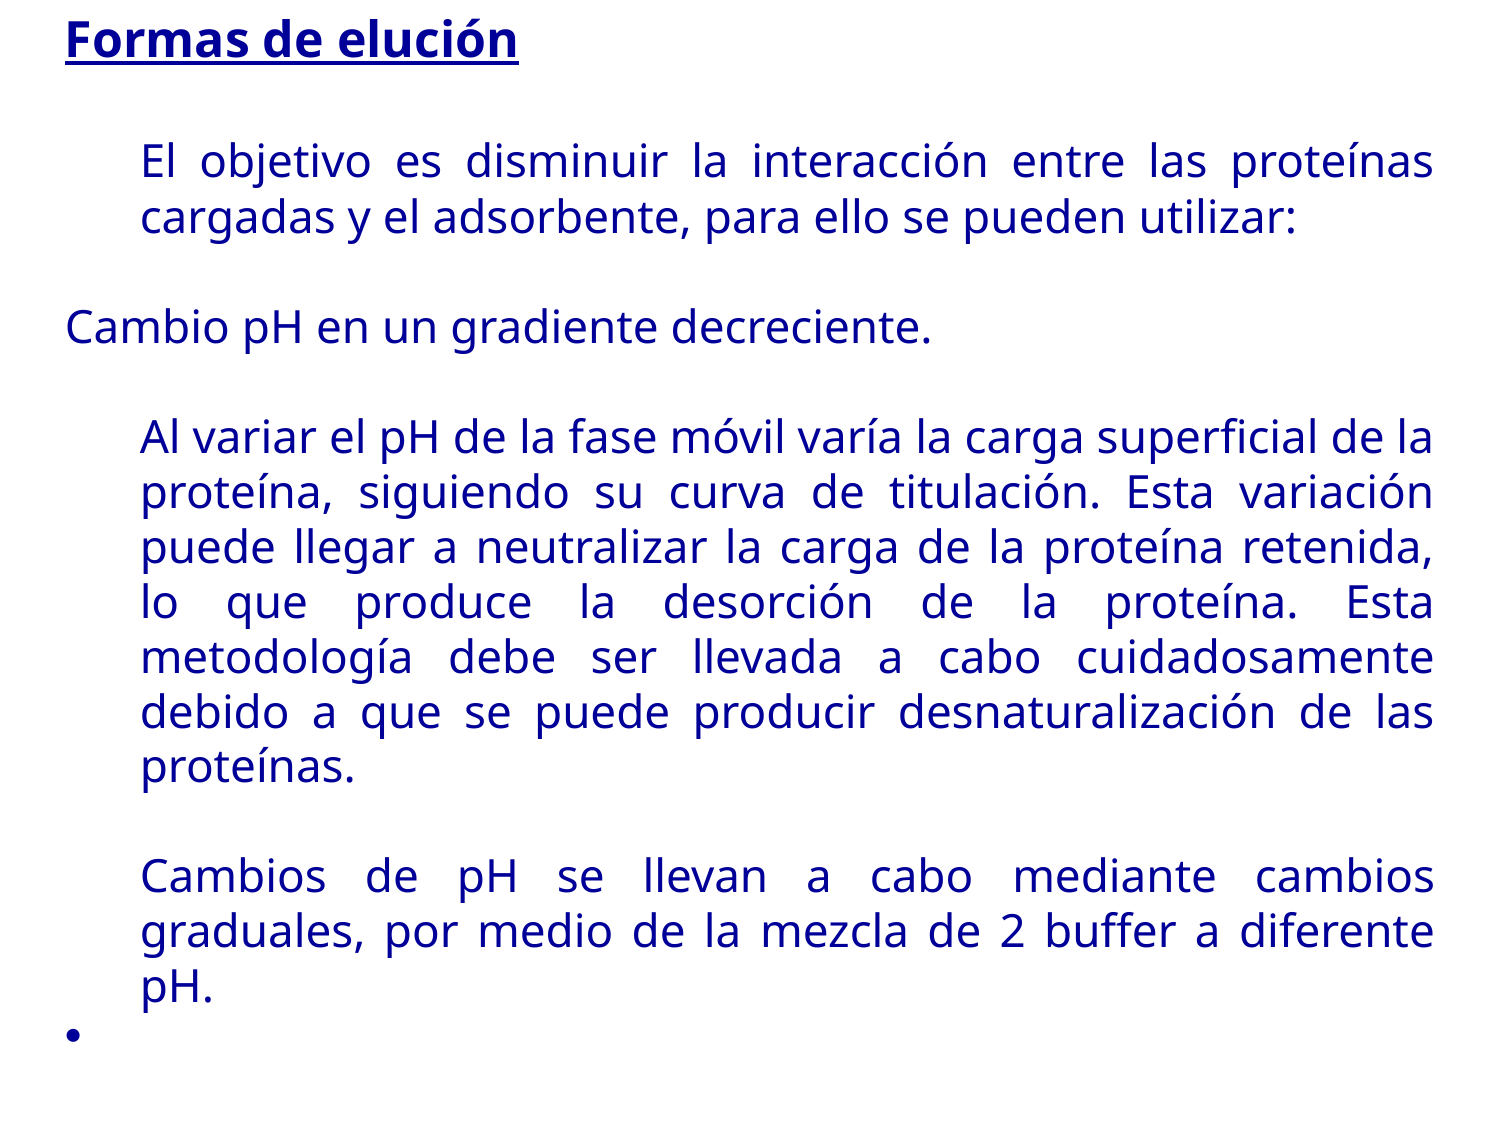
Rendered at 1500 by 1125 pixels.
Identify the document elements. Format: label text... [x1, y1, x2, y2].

text_box Formas de elución El objetivo es disminuir la interacción entre las proteínas cargadas y el adsorbente, para ello se pueden utilizar: Cambio pH en un gradiente decreciente. Al variar el pH de la fase móvil varía la carga superficial de la proteína, siguiendo su curva de titulación. Esta variación puede llegar a neutralizar la carga de la proteína retenida, lo que produce la desorción de la proteína. Esta metodología debe ser llevada a cabo cuidadosamente debido a que se puede producir desnaturalización de las proteínas. Cambios de pH se llevan a cabo mediante cambios graduales, por medio de la mezcla de 2 buffer a diferente pH. [50, 0, 1450, 400]
